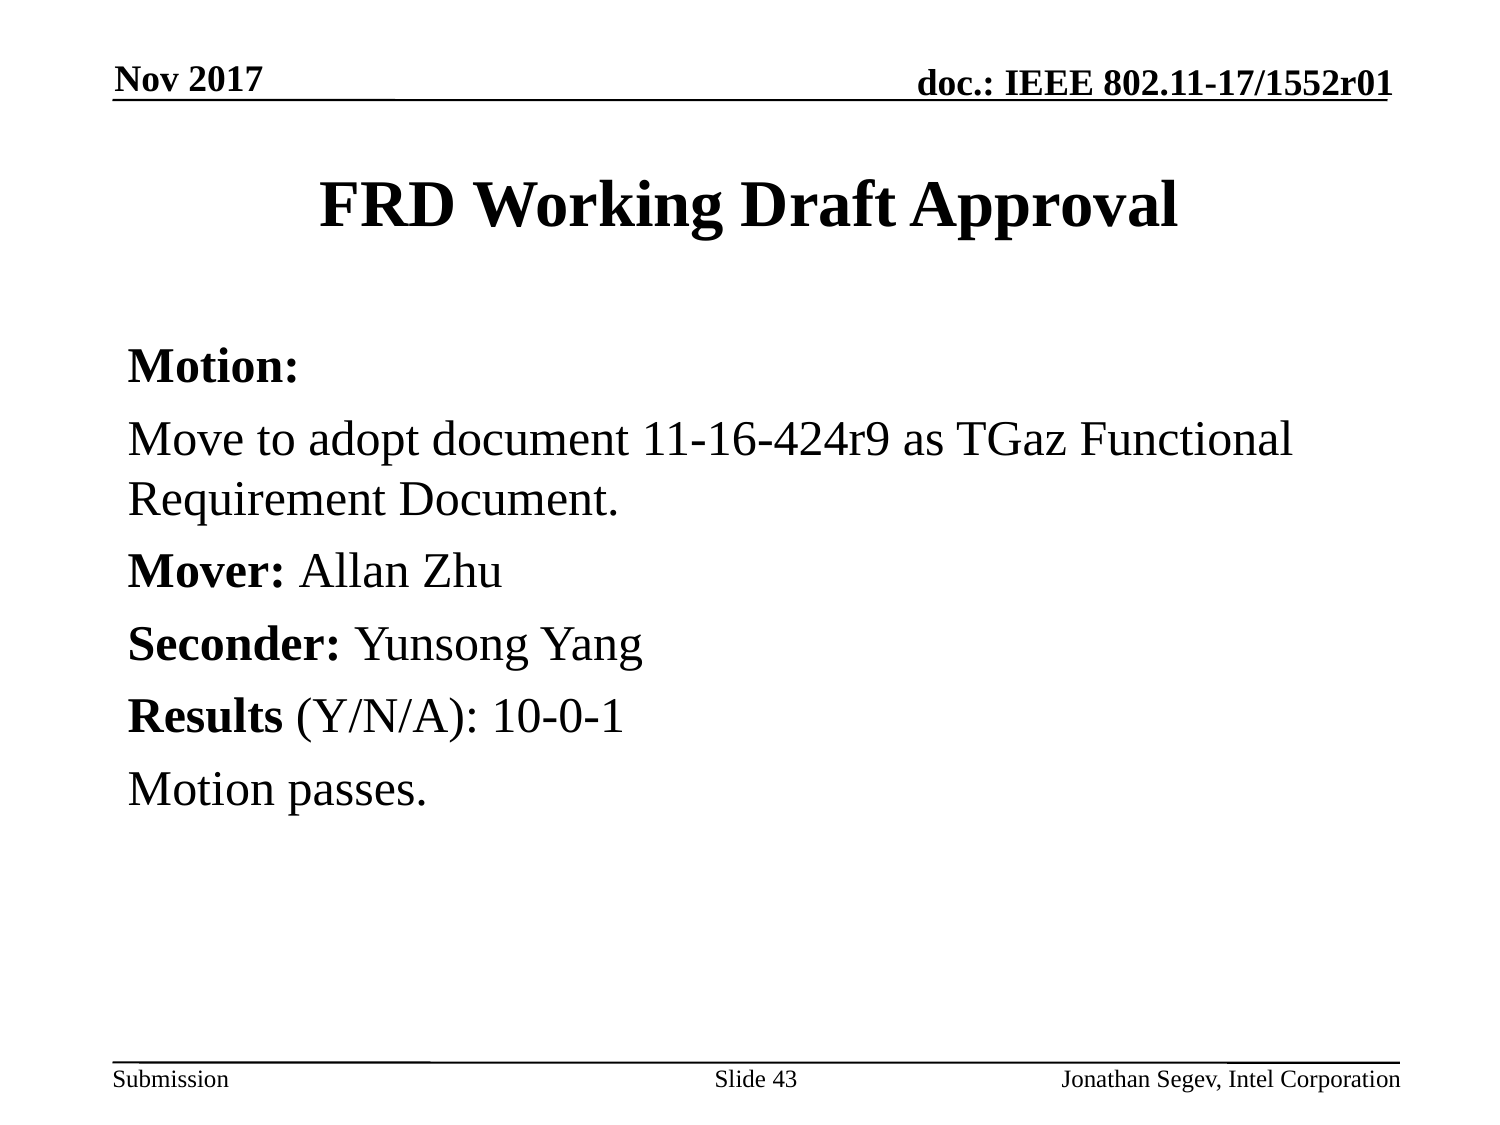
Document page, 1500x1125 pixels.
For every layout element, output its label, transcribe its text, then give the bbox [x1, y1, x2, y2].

slide_number Slide 43 [712, 1061, 800, 1123]
list Motion: Move to adopt document 11-16-424r9 as TGaz Functional Requirement Document. Mover: Allan Zhu Seconder: Yunsong Yang Results (Y/N/A): 10-0-1 Motion passes. [112, 324, 1388, 1000]
title FRD Working Draft Approval [112, 112, 1388, 288]
footer Jonathan Segev, Intel Corporation [878, 1061, 1402, 1093]
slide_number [114, 54, 423, 100]
